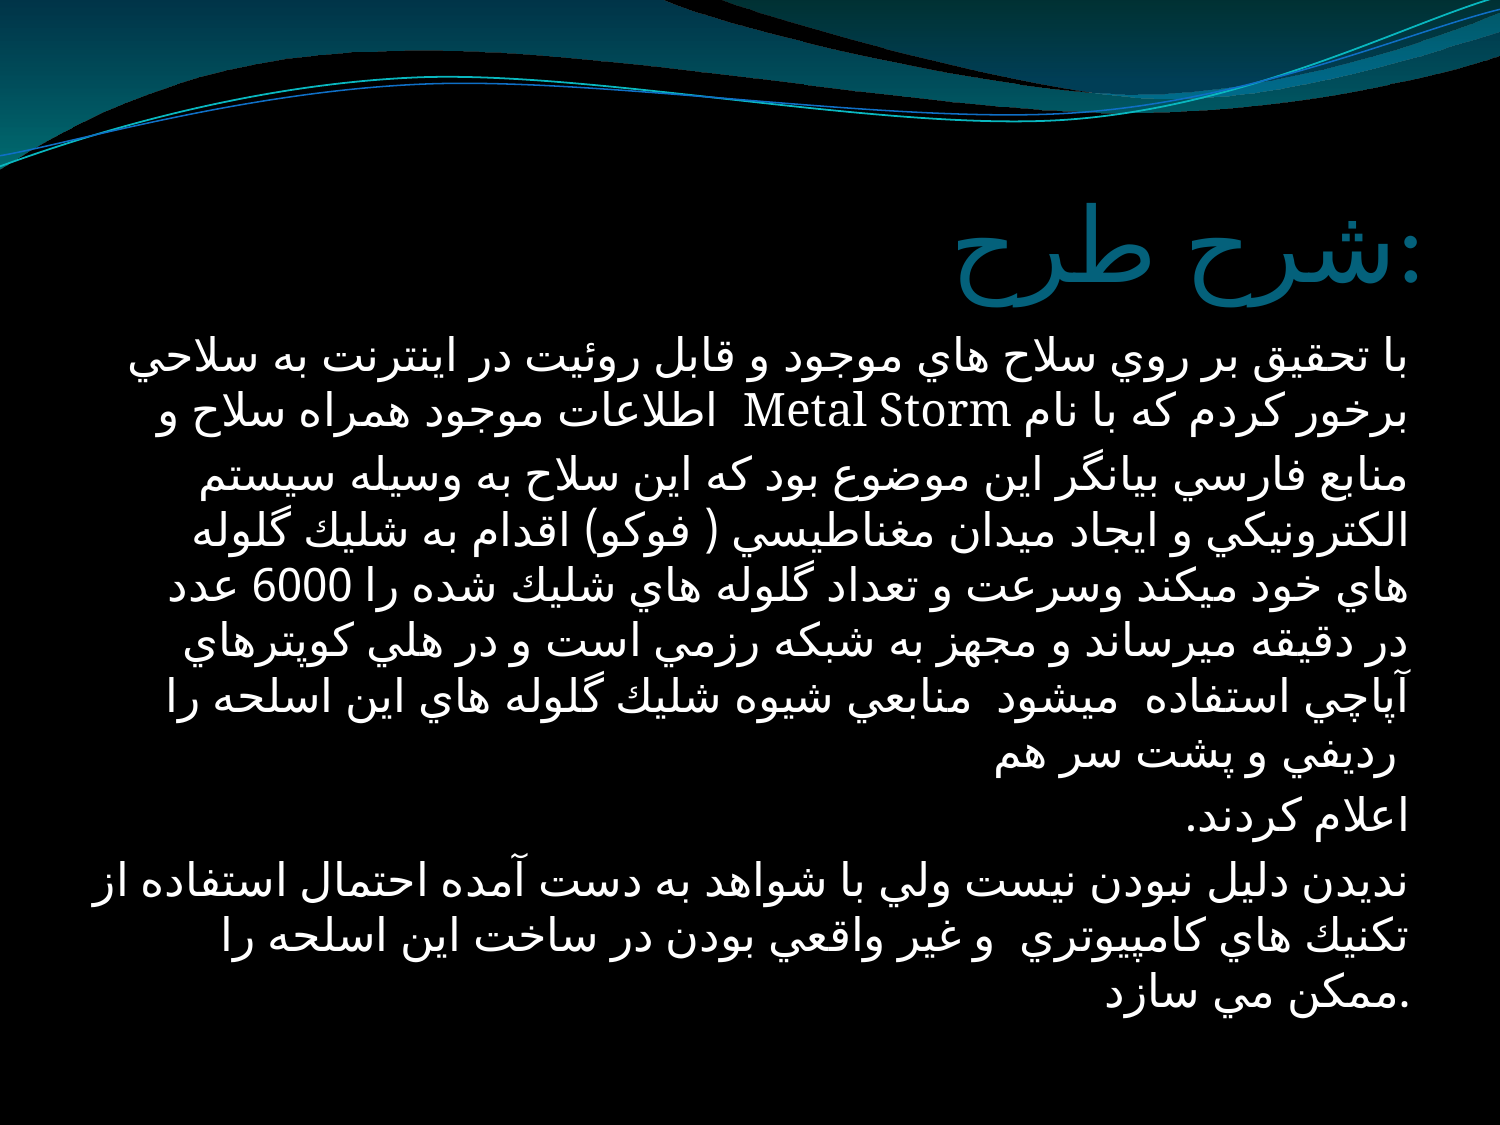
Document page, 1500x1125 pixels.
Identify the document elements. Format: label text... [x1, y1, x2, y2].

title شرح طرح: [75, 115, 1425, 303]
list با تحقيق بر روي سلاح هاي موجود و قابل روئيت در اينترنت به سلاحي اطلاعات موجود همراه سلاح و Metal Storm برخور كردم كه با نام منابع فارسي بيانگر اين موضوع بود كه اين سلاح به وسيله سيستم الكترونيكي و ايجاد ميدان مغناطيسي ( فوكو) اقدام به شليك گلوله هاي خود ميكند وسرعت و تعداد گلوله هاي شليك شده را 6000 عدد در دقيقه ميرساند و مجهز به شبكه رزمي است و در هلي كوپترهاي آپاچي استفاده ميشود منابعي شيوه شليك گلوله هاي اين اسلحه را رديفي و پشت سر هم .اعلام كردند نديدن دليل نبودن نيست ولي با شواهد به دست آمده احتمال استفاده از تكنيك هاي كامپيوتري و غير واقعي بودن در ساخت اين اسلحه را ممكن مي سازد. [75, 317, 1425, 1038]
